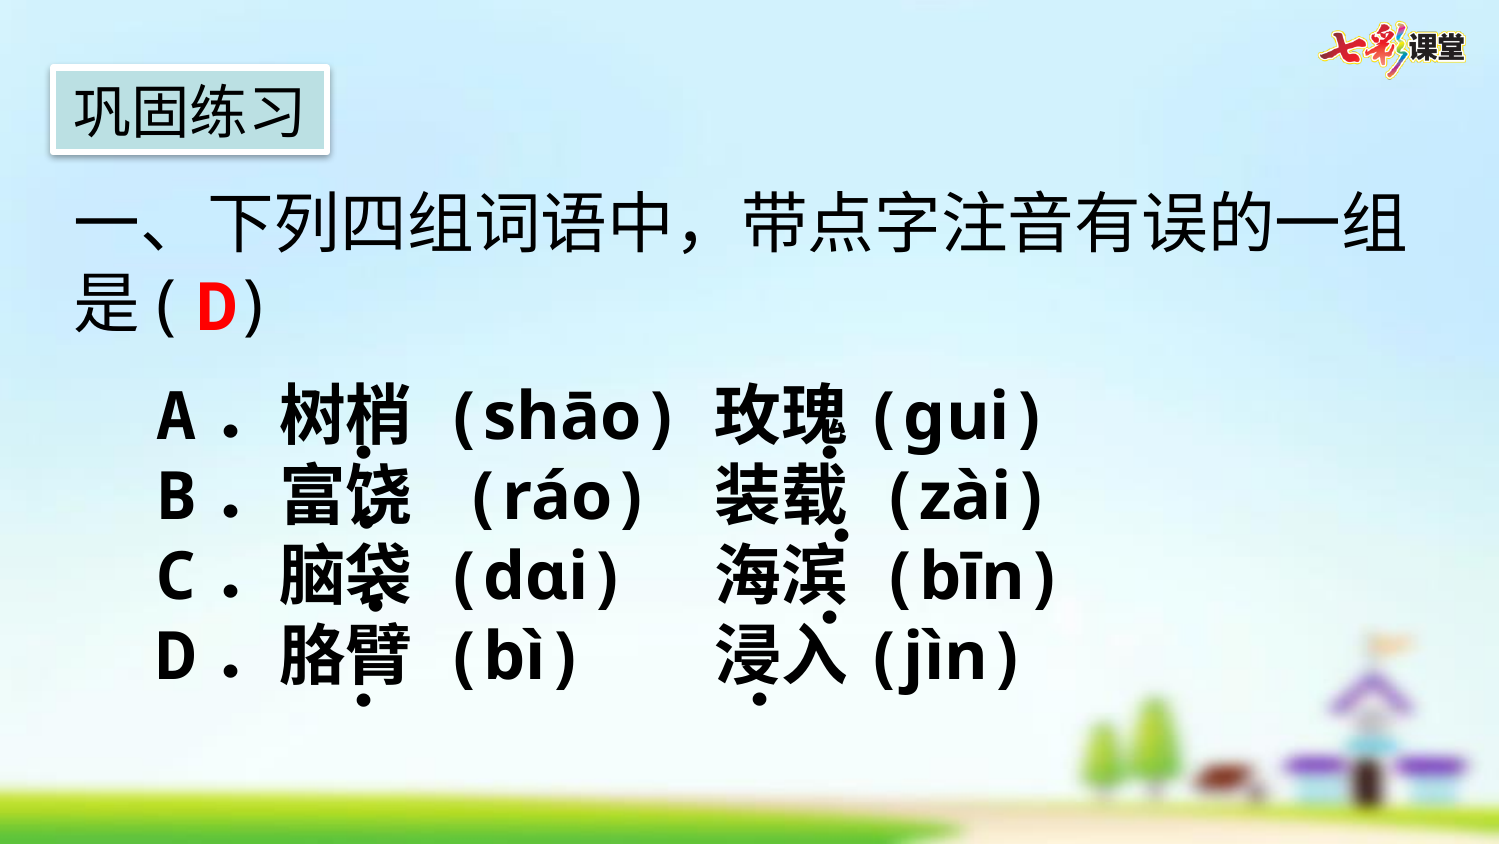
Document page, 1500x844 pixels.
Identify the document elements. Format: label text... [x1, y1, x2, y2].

text_box 巩固练习 [50, 64, 330, 155]
text_box 一、下列四组词语中，带点字注音有误的一组是( ) [59, 173, 1436, 349]
picture [0, 0, 1499, 844]
text_box ． [333, 455, 476, 551]
text_box ． [342, 539, 485, 635]
text_box ． [726, 633, 868, 729]
text_box ． [808, 469, 951, 564]
text_box ． [330, 386, 473, 482]
text_box D [182, 256, 278, 352]
text_box ． [797, 551, 939, 647]
text_box ． [330, 634, 473, 730]
text_box ． [797, 386, 939, 482]
text_box A．树梢 (shāo) 玫瑰(gui) B．富饶 (ráo) 装载 (zài) C．脑袋 (dɑi) 海滨 (bīn) D．胳臂 (bì) 浸入(jìn) [141, 365, 1500, 700]
